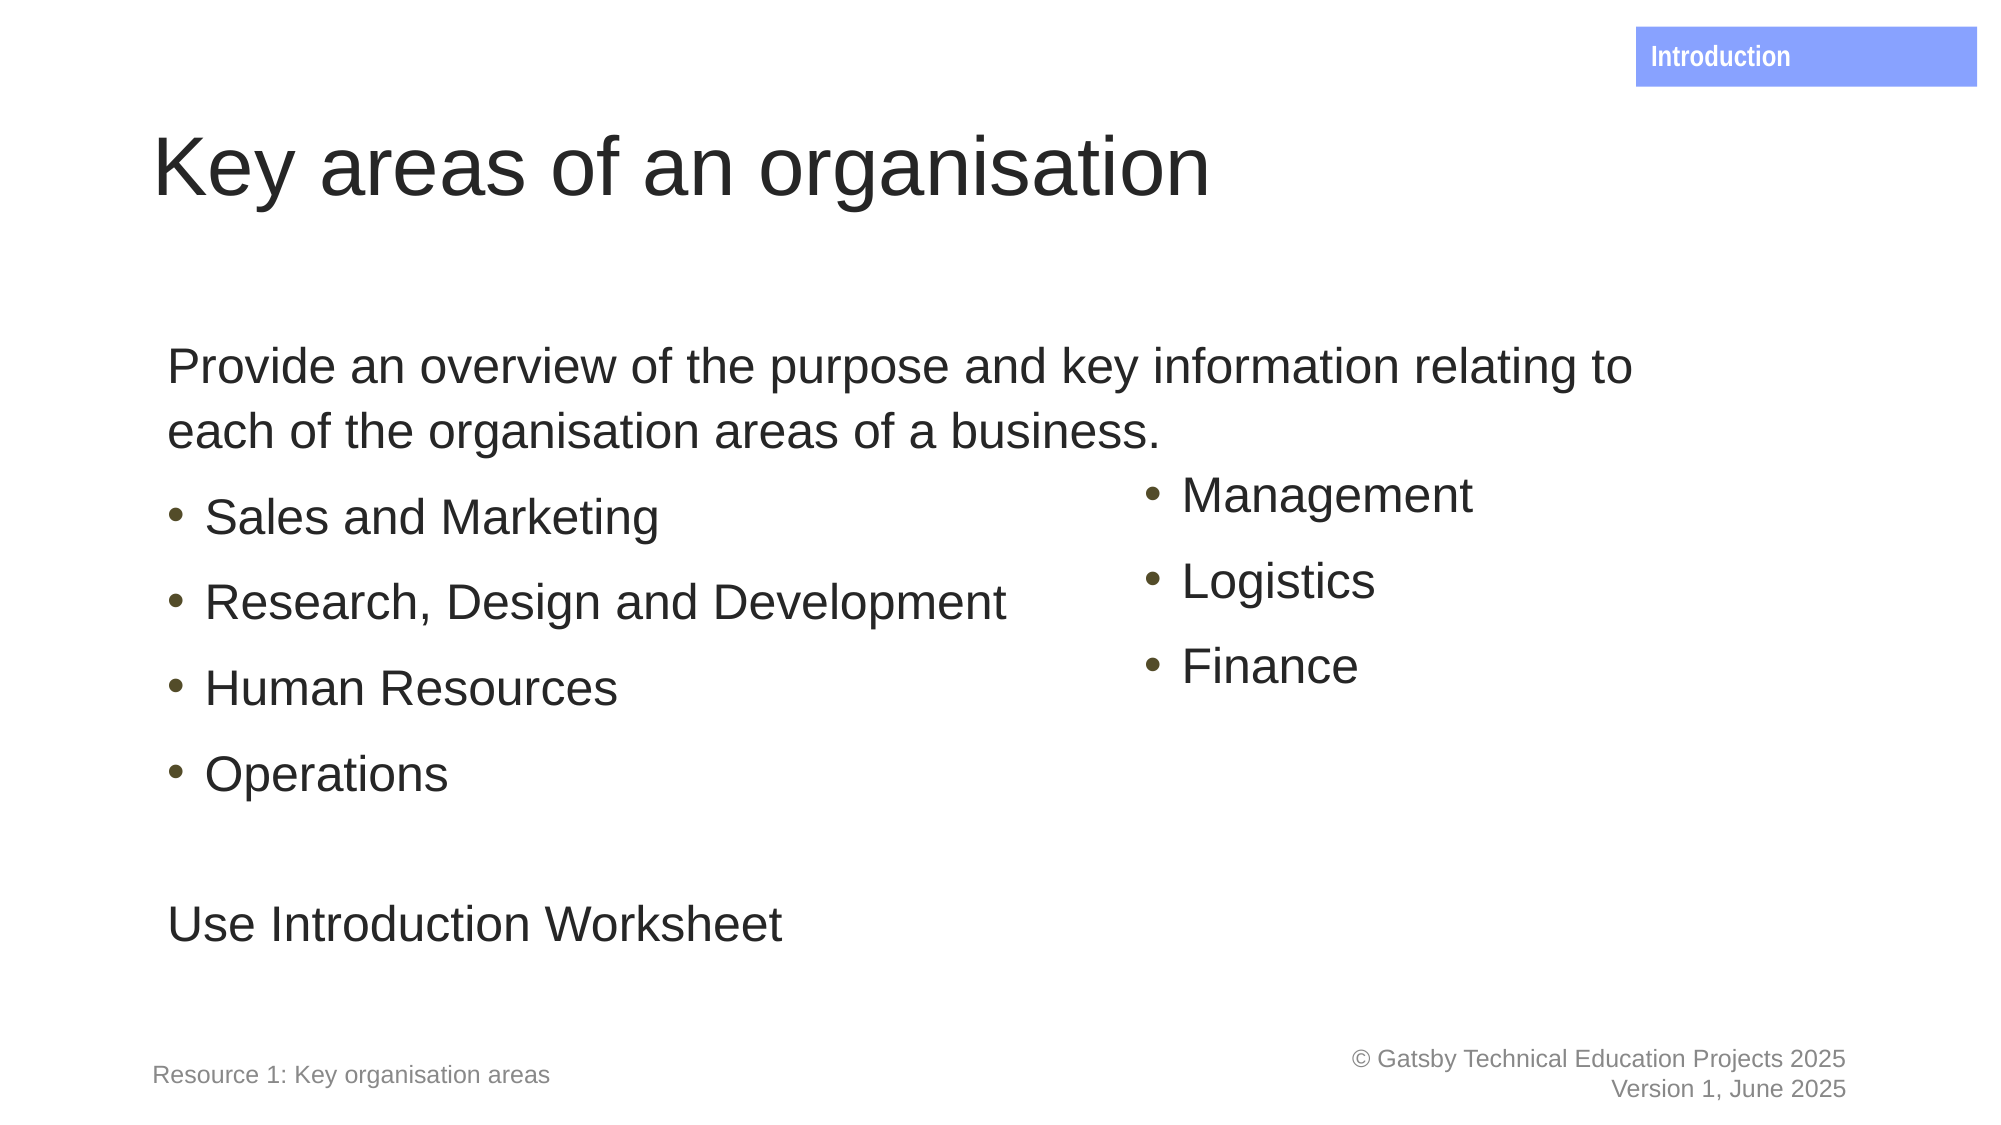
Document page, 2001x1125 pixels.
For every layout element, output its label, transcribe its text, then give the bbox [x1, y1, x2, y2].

list Provide an overview of the purpose and key information relating to each of the organisation areas of a business. Sales and Marketing Research, Design and Development Human Resources Operations Use Introduction Worksheet [137, 299, 1720, 1014]
text_box Management Logistics Finance [1114, 428, 1879, 797]
list Introduction [1636, 26, 1978, 87]
title Key areas of an organisation [137, 59, 1863, 278]
list Resource 1: Key organisation areas [137, 1042, 829, 1103]
